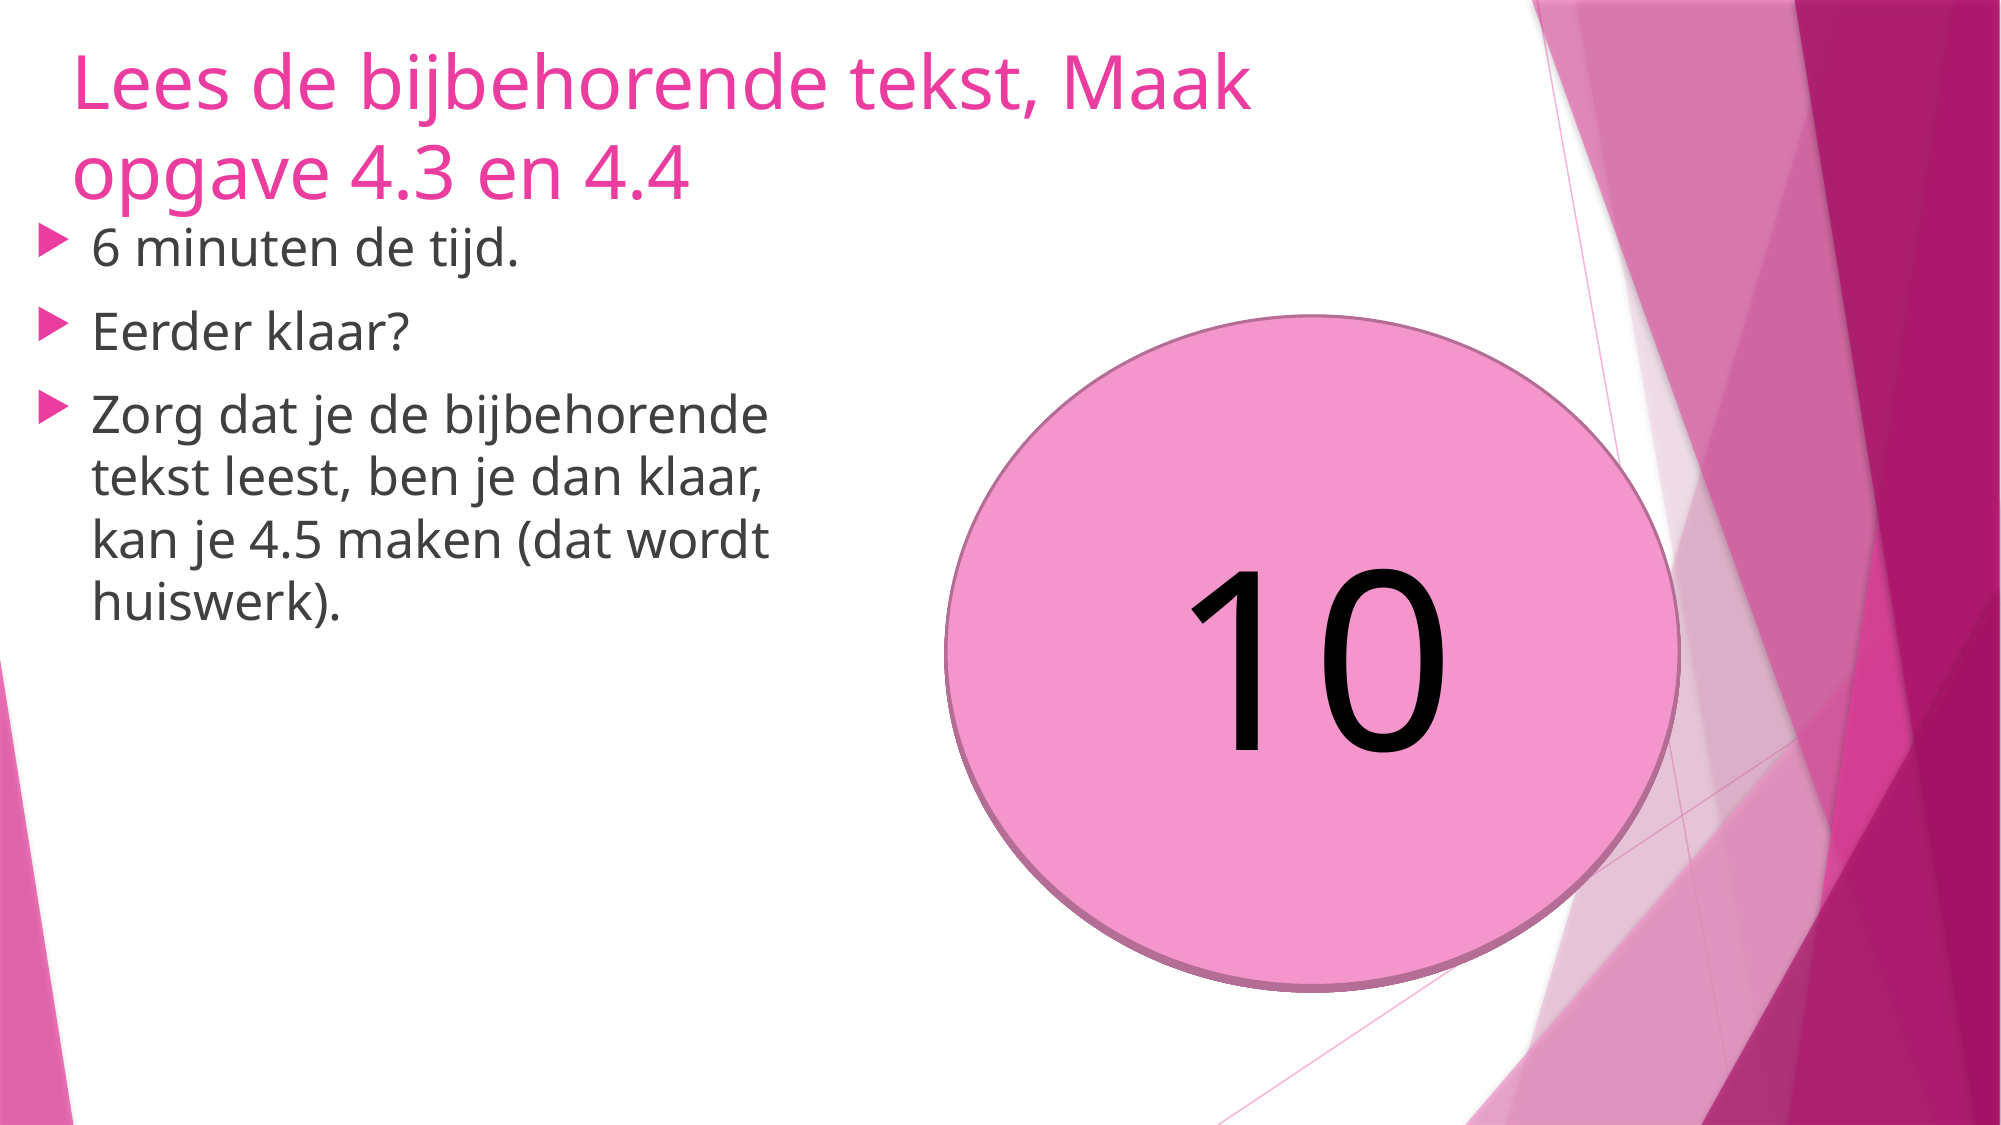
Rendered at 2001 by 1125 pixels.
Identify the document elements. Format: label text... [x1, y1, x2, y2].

list 6 minuten de tijd. Eerder klaar? Zorg dat je de bijbehorende tekst leest, ben je dan klaar, kan je 4.5 maken (dat wordt huiswerk). [19, 207, 865, 1112]
text_box 9 [958, 742, 1668, 990]
text_box 10 [944, 314, 1681, 988]
title Lees de bijbehorende tekst, Maak opgave 4.3 en 4.4 [56, 27, 1522, 319]
text_box 7 [961, 748, 1667, 993]
